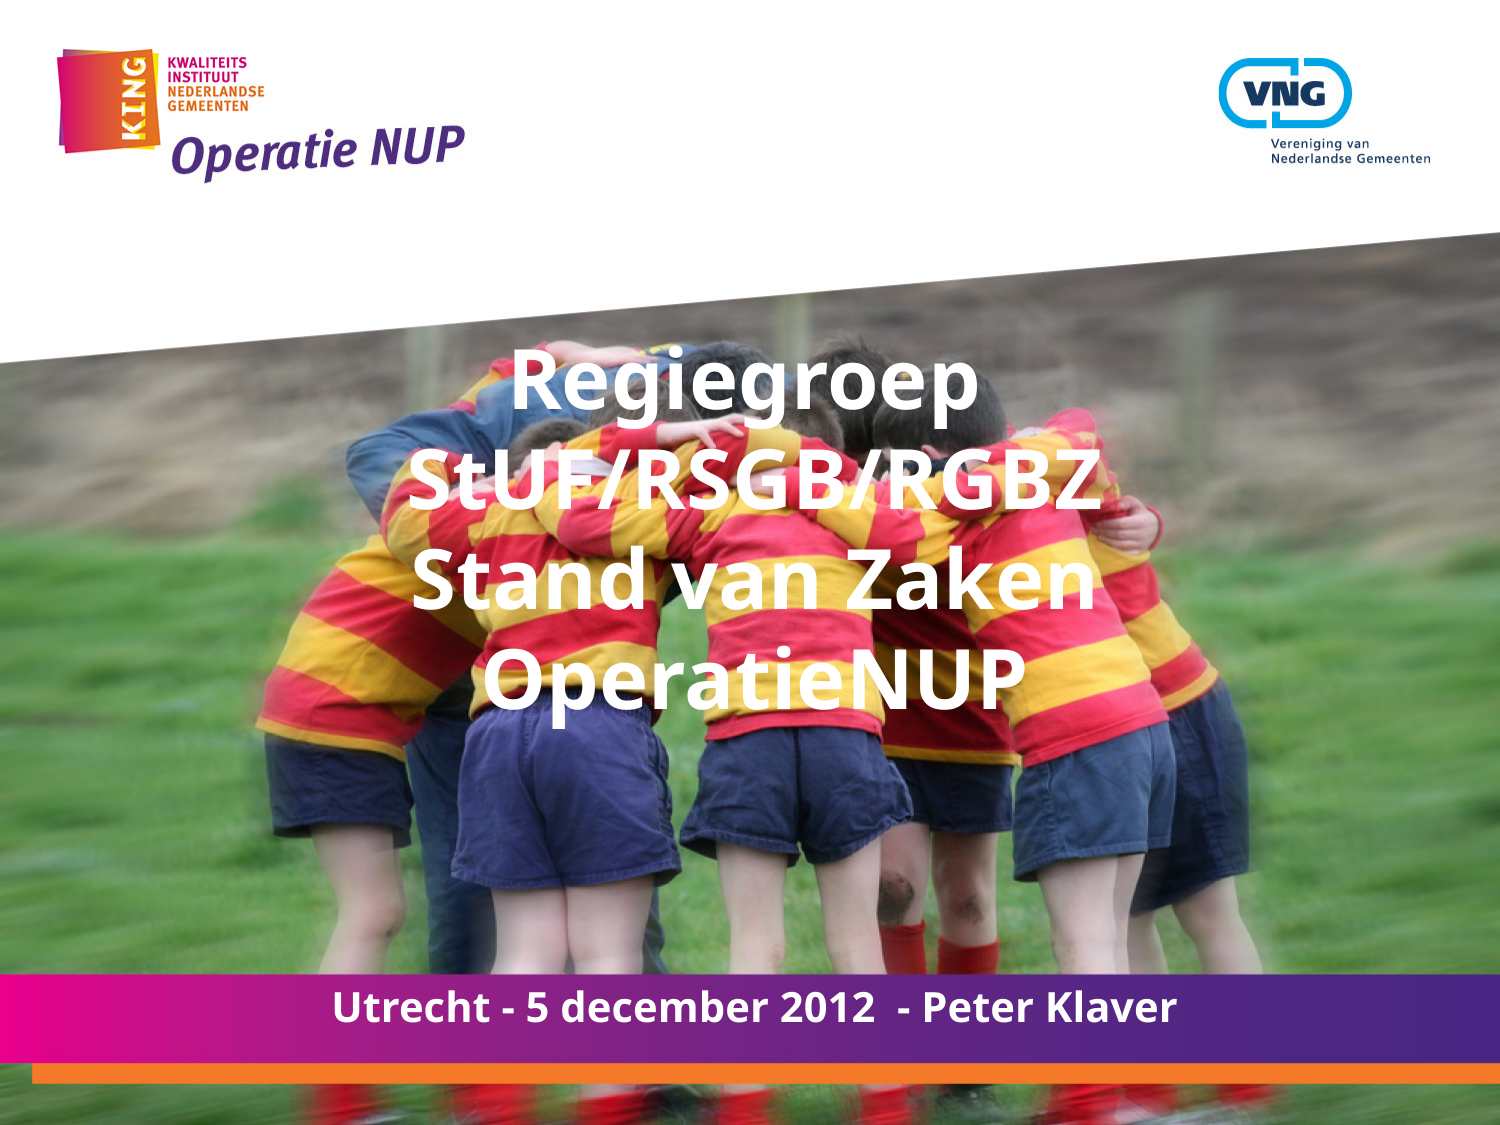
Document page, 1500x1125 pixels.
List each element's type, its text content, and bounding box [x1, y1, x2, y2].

title Regiegroep StUF/RSGB/RGBZ Stand van Zaken OperatieNUP Utrecht - 5 december 2012 - Peter Klaver [134, 319, 1376, 757]
picture [0, 0, 1500, 1125]
